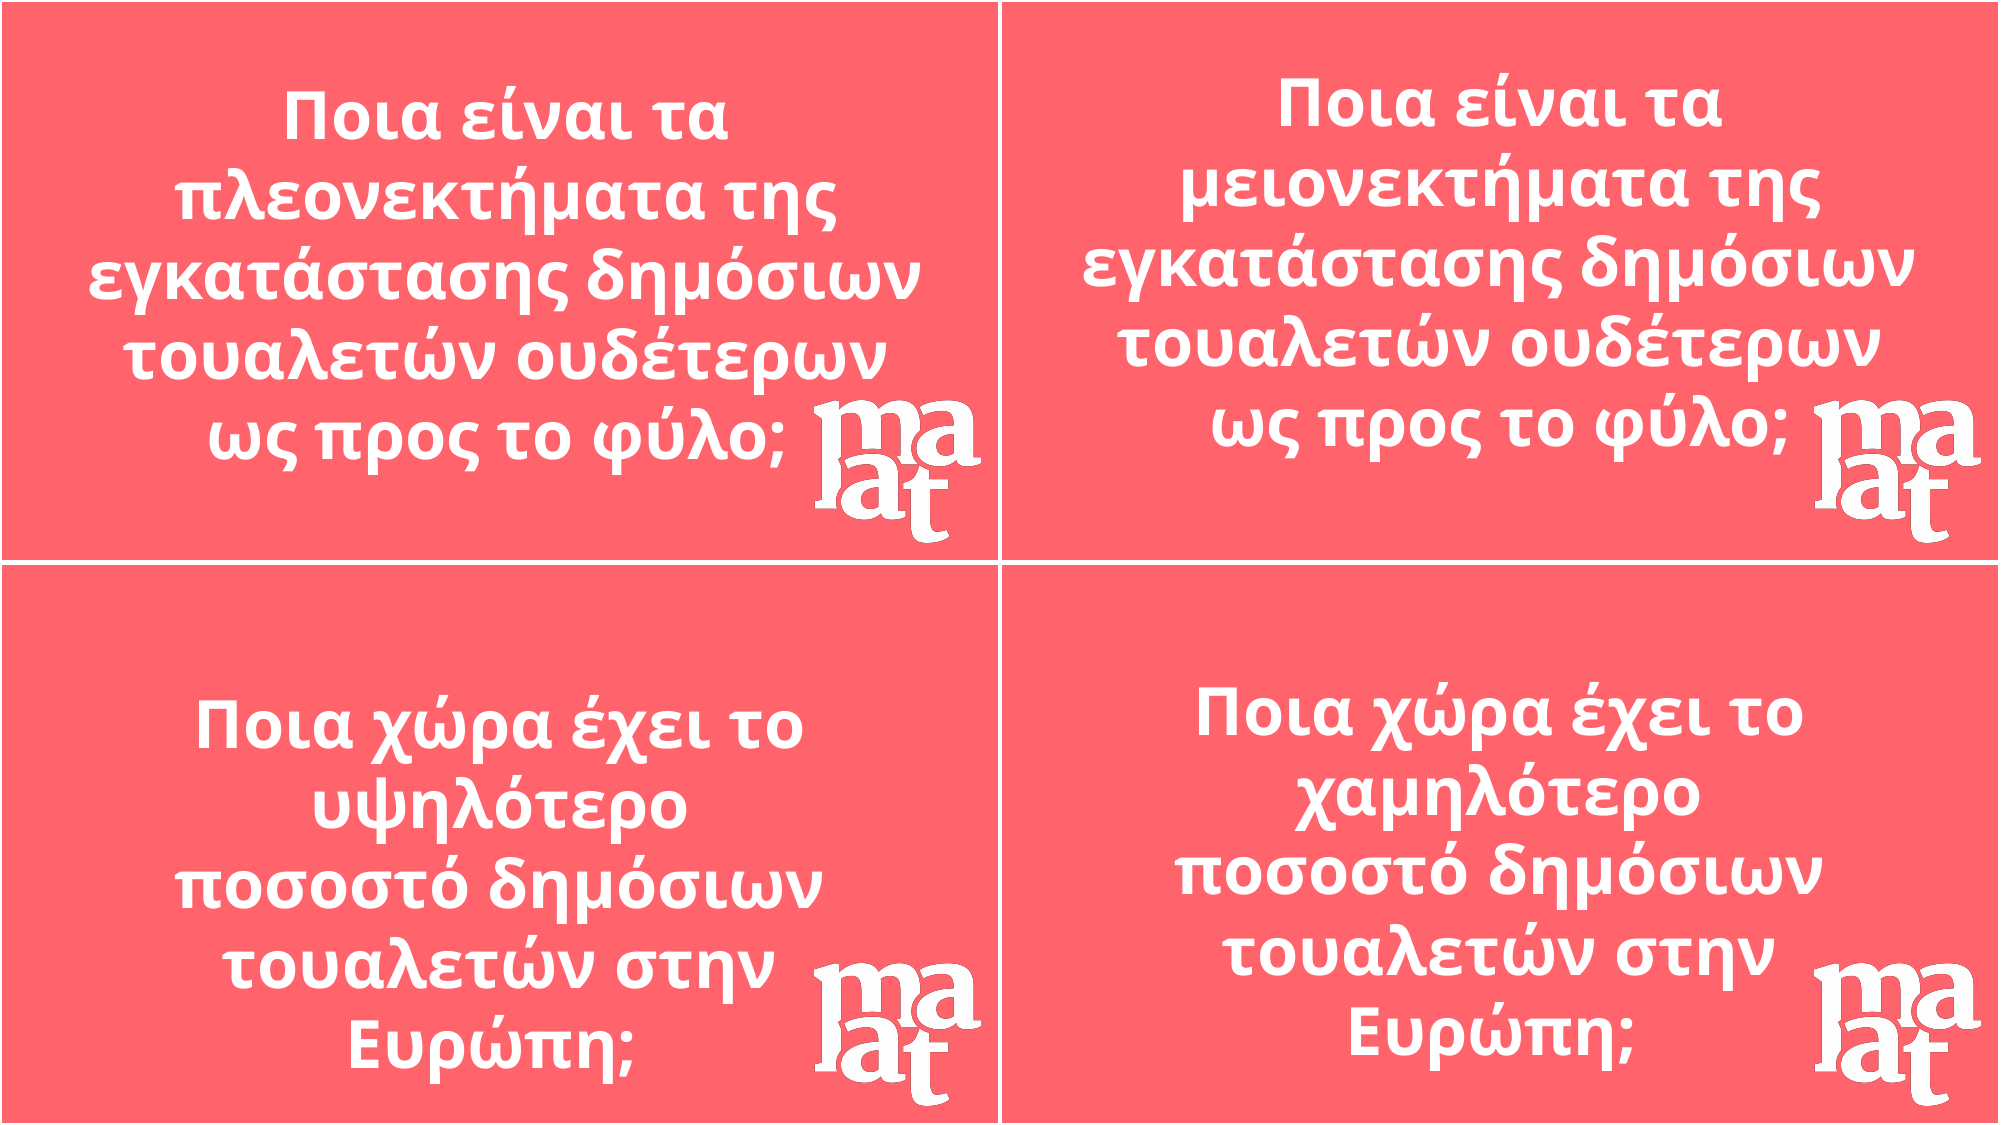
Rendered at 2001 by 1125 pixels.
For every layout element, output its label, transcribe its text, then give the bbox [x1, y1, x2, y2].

text_box [0, 0, 999, 562]
picture [814, 400, 981, 544]
picture [814, 962, 981, 1106]
text_box Ποια χώρα έχει το υψηλότερο ποσοστό δημόσιων τουαλετών στην Ευρώπη; [143, 674, 857, 1090]
text_box [999, 562, 2000, 1125]
picture [1814, 400, 1981, 544]
text_box Ποια είναι τα μειονεκτήματα της εγκατάστασης δημόσιων τουαλετών ουδέτερων ως προς το φύλο; [1053, 52, 1946, 468]
text_box Ποια χώρα έχει το χαμηλότερο ποσοστό δημόσιων τουαλετών στην Ευρώπη; [1133, 661, 1867, 1076]
text_box [0, 562, 999, 1125]
text_box Ποια είναι τα πλεονεκτήματα της εγκατάστασης δημόσιων τουαλετών ουδέτερων ως προς το φύλο; [66, 65, 946, 481]
text_box [999, 0, 2000, 562]
picture [1814, 962, 1981, 1106]
